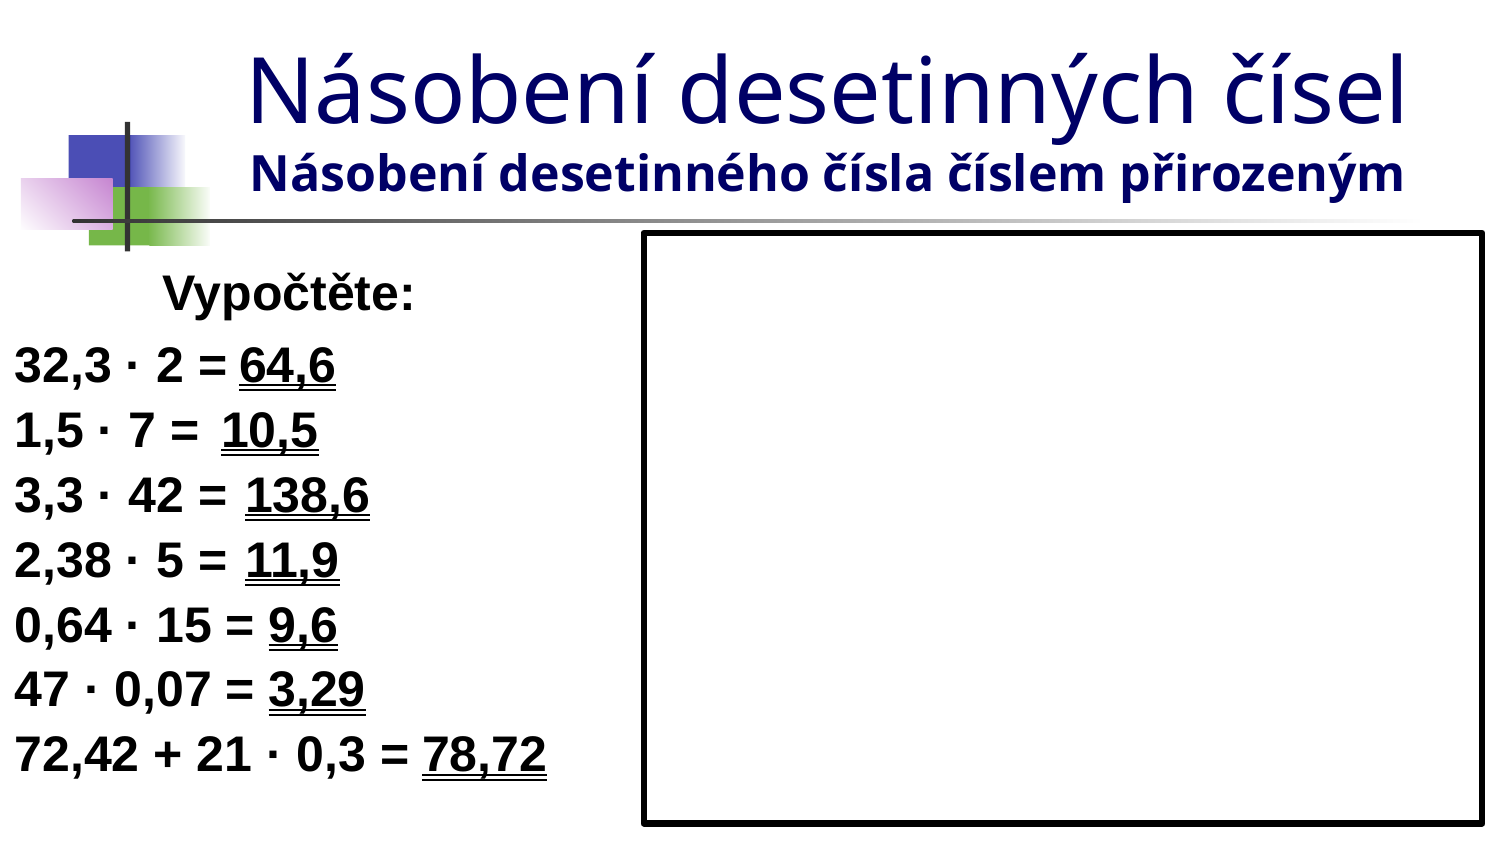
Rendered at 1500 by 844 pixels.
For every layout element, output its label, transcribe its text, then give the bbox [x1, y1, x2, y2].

text_box 9,6 [253, 584, 455, 660]
text_box [643, 232, 1483, 824]
text_box 3,29 [253, 649, 408, 725]
text_box 78,72 [407, 714, 579, 790]
text_box 1,5 · 7 = [0, 389, 206, 454]
text_box 138,6 [230, 454, 431, 519]
text_box 72,42 + 21 · 0,3 = [0, 714, 407, 790]
text_box 11,9 [230, 519, 431, 595]
text_box 64,6 [224, 324, 390, 389]
text_box 3,3 · 42 = [0, 454, 230, 519]
text_box 2,38 · 5 = [0, 519, 230, 584]
text_box 10,5 [206, 389, 408, 465]
title Násobení desetinných čísel Násobení desetinného čísla číslem přirozeným [182, 37, 1474, 210]
text_box Vypočtěte: [147, 253, 455, 329]
text_box 47 · 0,07 = [0, 649, 253, 714]
text_box 32,3 · 2 = [0, 324, 224, 389]
text_box 0,64 · 15 = [0, 584, 253, 649]
